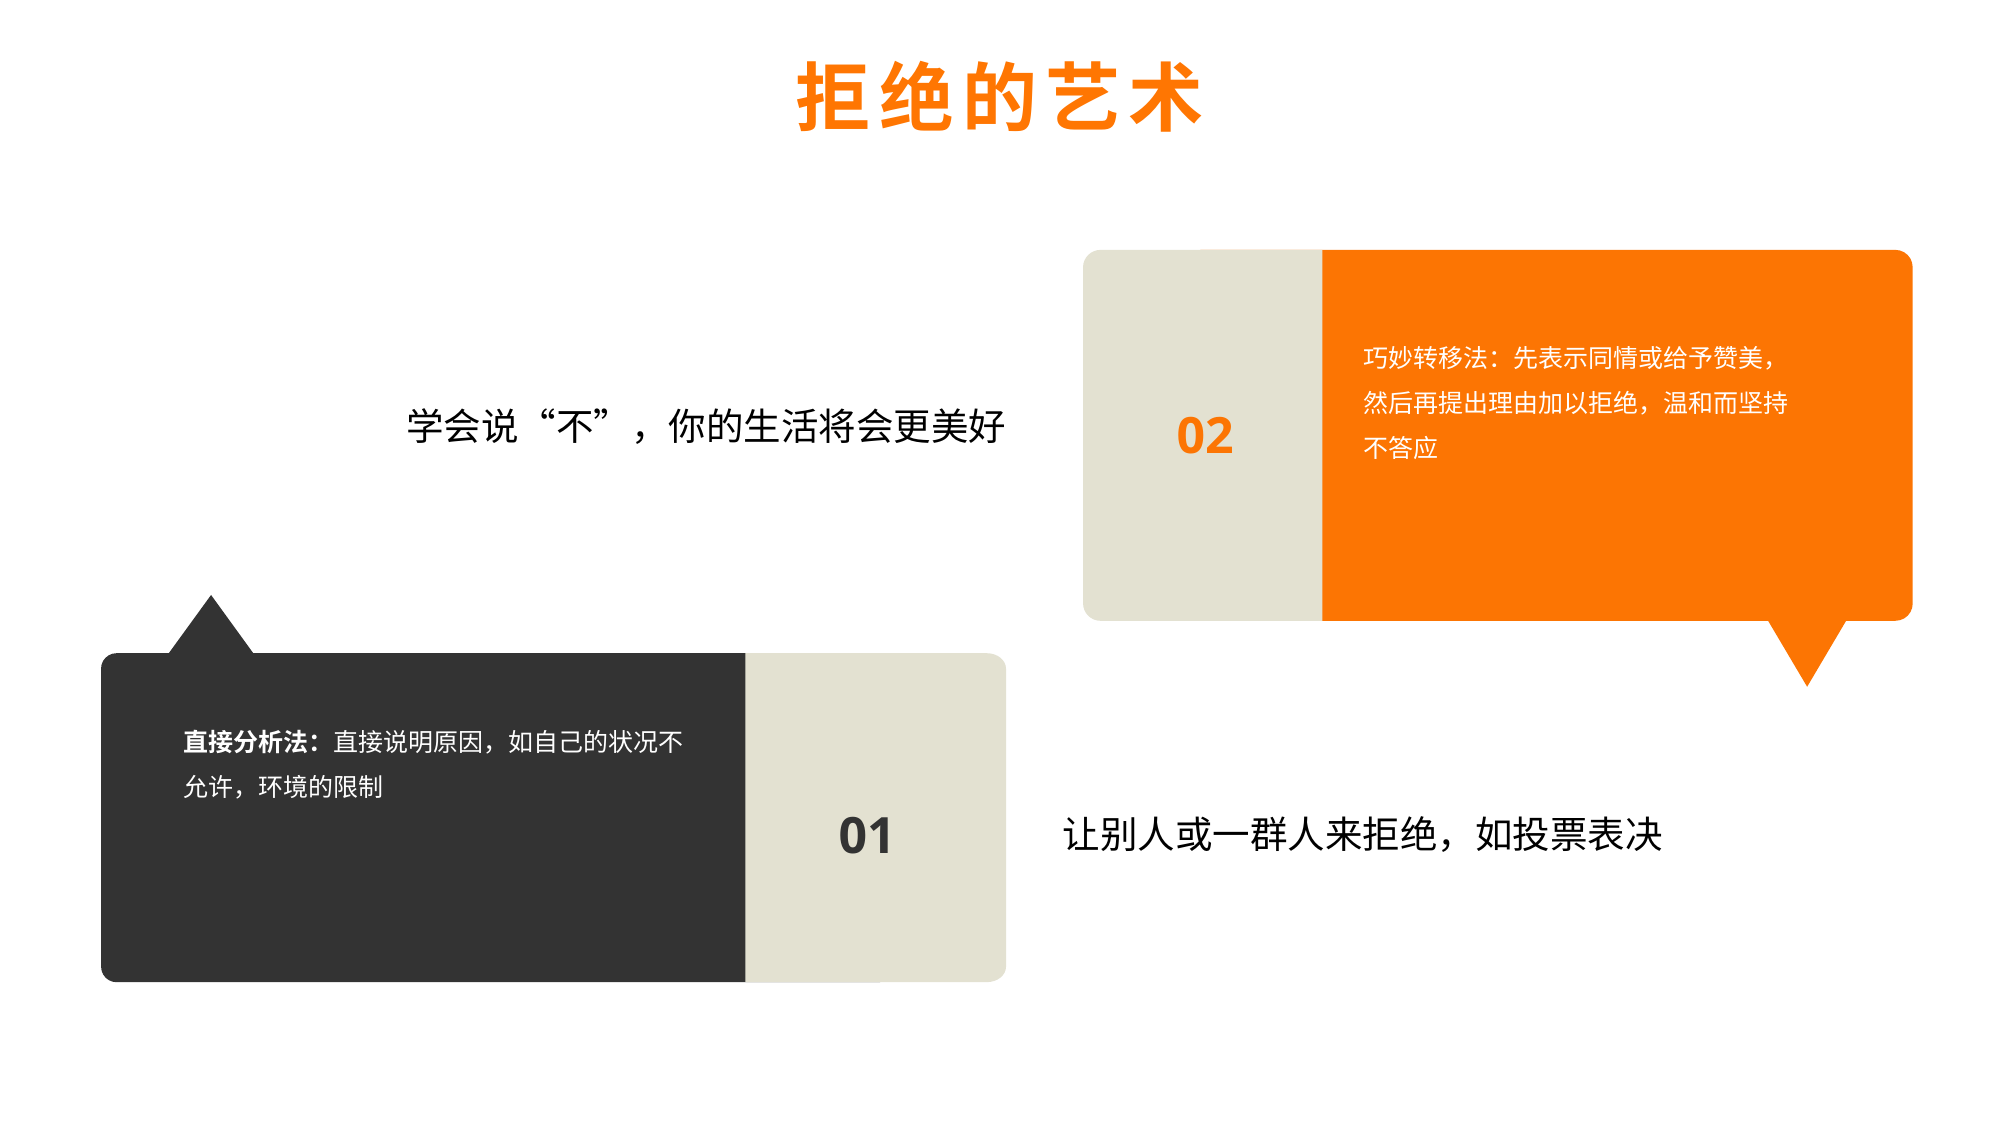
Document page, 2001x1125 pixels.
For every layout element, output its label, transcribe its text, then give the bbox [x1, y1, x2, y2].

text_box 拒绝的艺术 [360, 42, 1639, 148]
text_box 让别人或一群人来拒绝，如投票表决 [1047, 781, 1902, 864]
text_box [100, 594, 1007, 983]
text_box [1082, 249, 1913, 687]
text_box 学会说“不”，你的生活将会更美好 [391, 372, 1077, 455]
